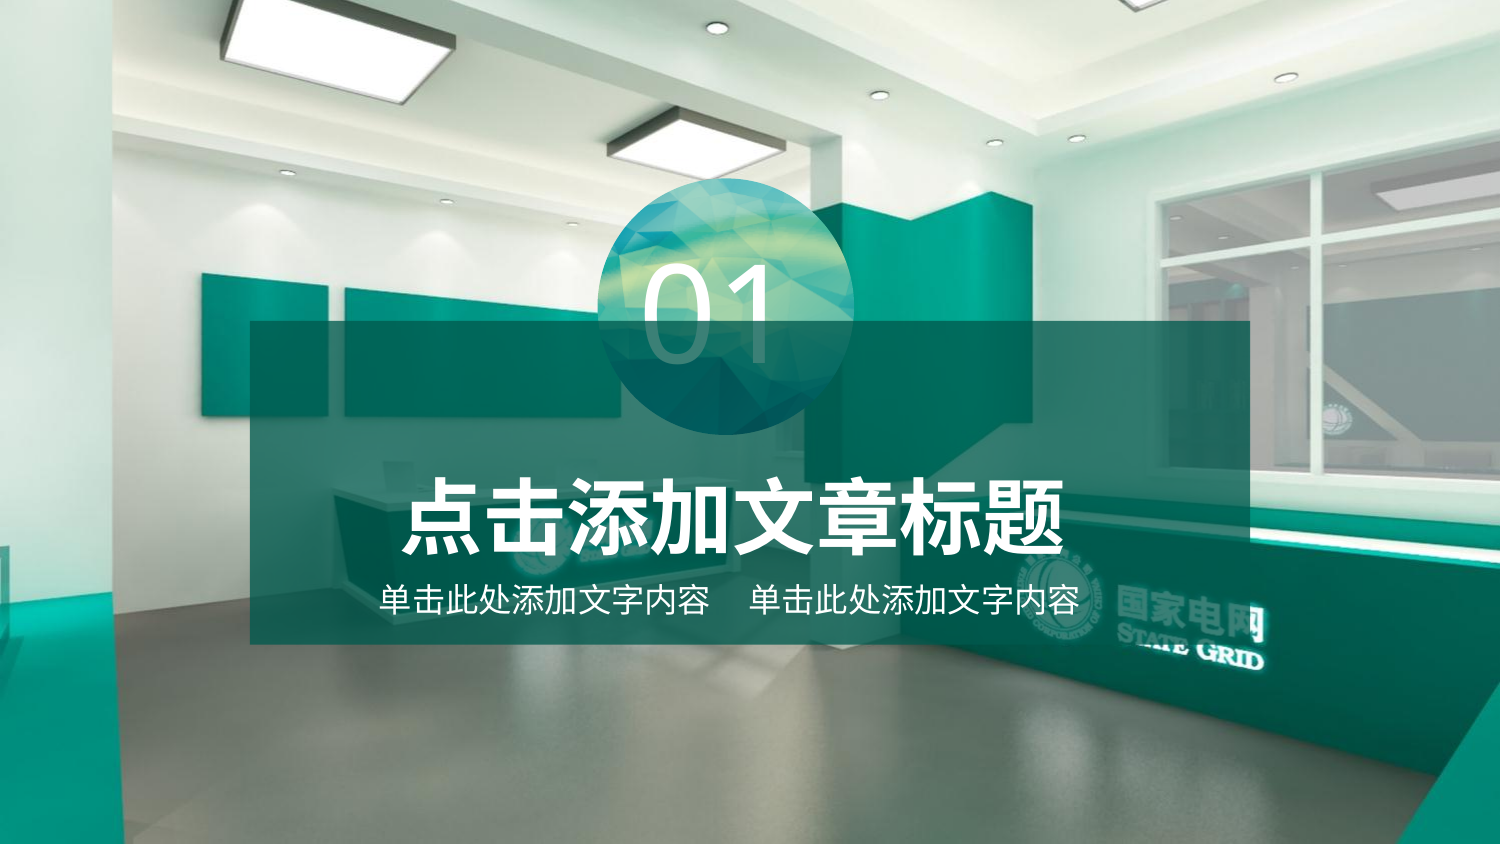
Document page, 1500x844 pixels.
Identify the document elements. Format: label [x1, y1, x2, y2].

picture [0, 0, 1500, 844]
text_box [597, 178, 855, 435]
